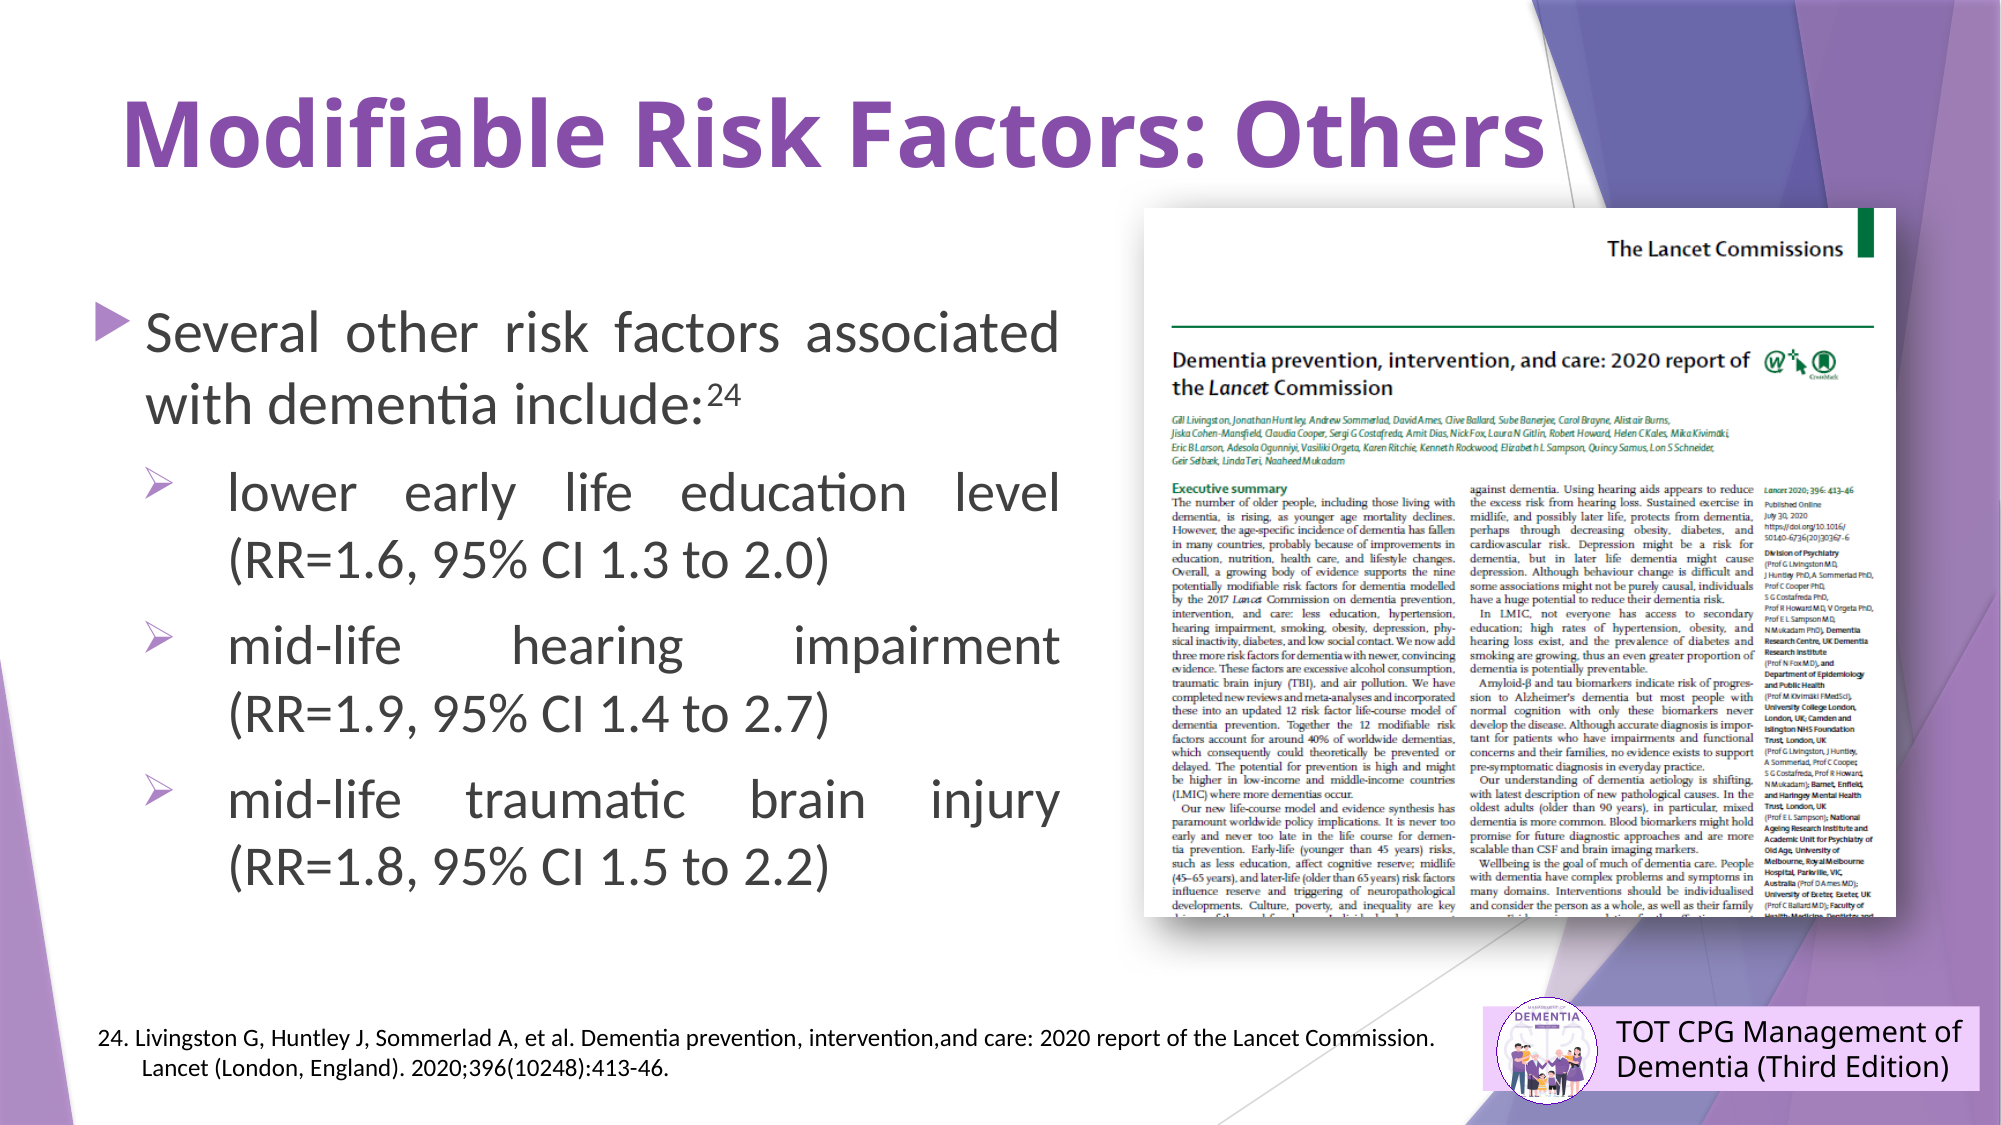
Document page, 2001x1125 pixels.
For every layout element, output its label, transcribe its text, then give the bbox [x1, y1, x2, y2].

text_box 24. Livingston G, Huntley J, Sommerlad A, et al. Dementia prevention, intervention,and care: 2020 report of the Lancet Commission. Lancet (London, England). 2020;396(10248):413-46. [83, 1014, 1454, 1089]
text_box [1482, 996, 1981, 1105]
title Modifiable Risk Factors: Others [104, 67, 1573, 285]
list Several other risk factors associated with dementia include:24 lower early life education level (RR=1.6, 95% CI 1.3 to 2.0) mid-life hearing impairment (RR=1.9, 95% CI 1.4 to 2.7) mid-life traumatic brain injury (RR=1.8, 95% CI 1.5 to 2.2) [76, 284, 1077, 910]
picture [1144, 207, 1896, 918]
